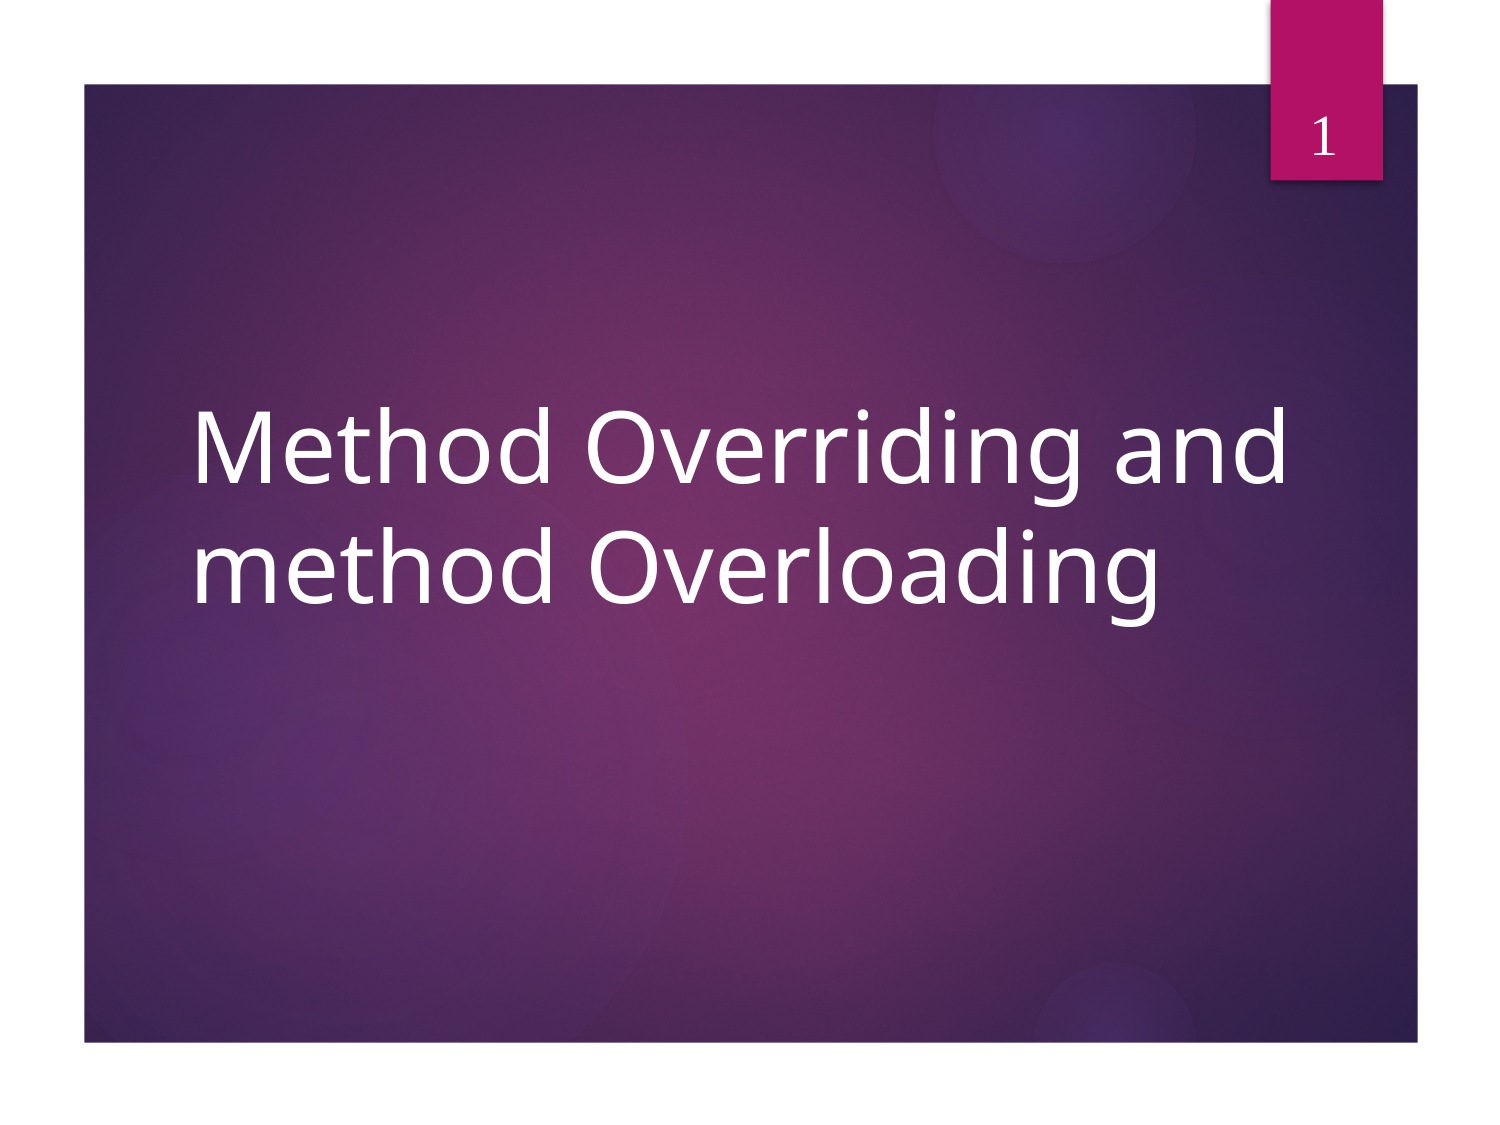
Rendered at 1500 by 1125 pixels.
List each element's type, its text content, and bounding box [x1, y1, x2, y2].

slide_number 1 [1259, 48, 1390, 175]
title Method Overriding and method Overloading [174, 212, 1375, 631]
